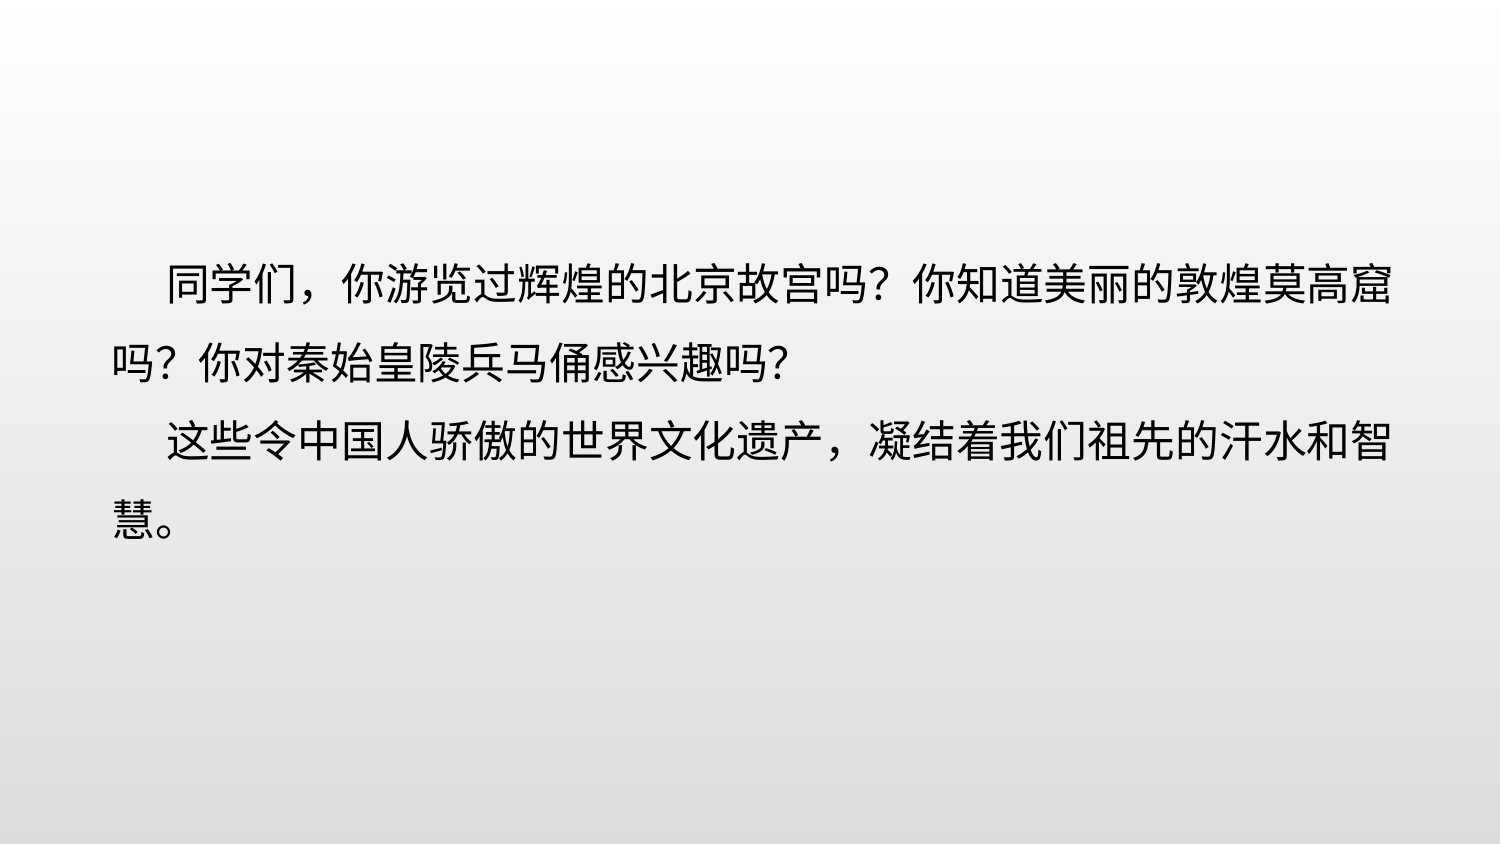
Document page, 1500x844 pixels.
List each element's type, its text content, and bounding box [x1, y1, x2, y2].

subtitle 同学们，你游览过辉煌的北京故宫吗？你知道美丽的敦煌莫高窟吗？你对秦始皇陵兵马俑感兴趣吗？ 这些令中国人骄傲的世界文化遗产，凝结着我们祖先的汗水和智慧。 [55, 230, 1406, 476]
